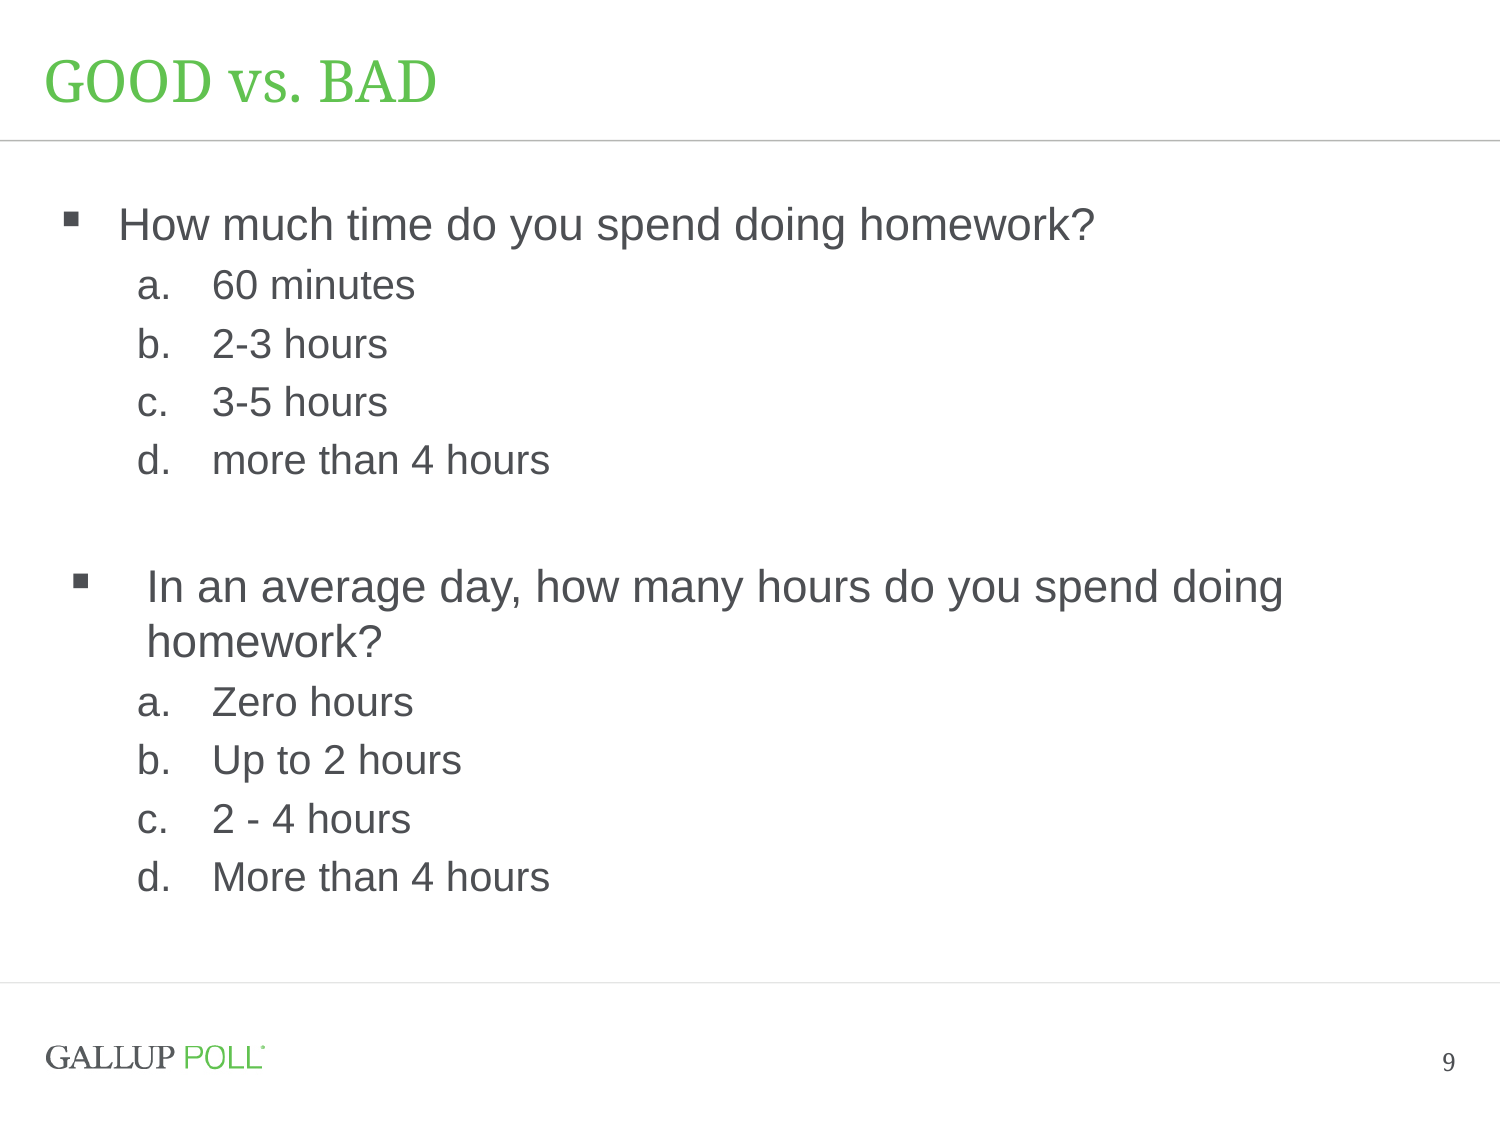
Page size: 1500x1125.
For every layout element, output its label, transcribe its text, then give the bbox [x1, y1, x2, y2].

title GOOD vs. BAD [27, 30, 1461, 127]
list How much time do you spend doing homework? 60 minutes 2-3 hours 3-5 hours more than 4 hours In an average day, how many hours do you spend doing homework? Zero hours Up to 2 hours 2 - 4 hours More than 4 hours [46, 187, 1454, 949]
picture [0, 984, 1500, 1125]
slide_number 9 [1120, 1038, 1472, 1117]
